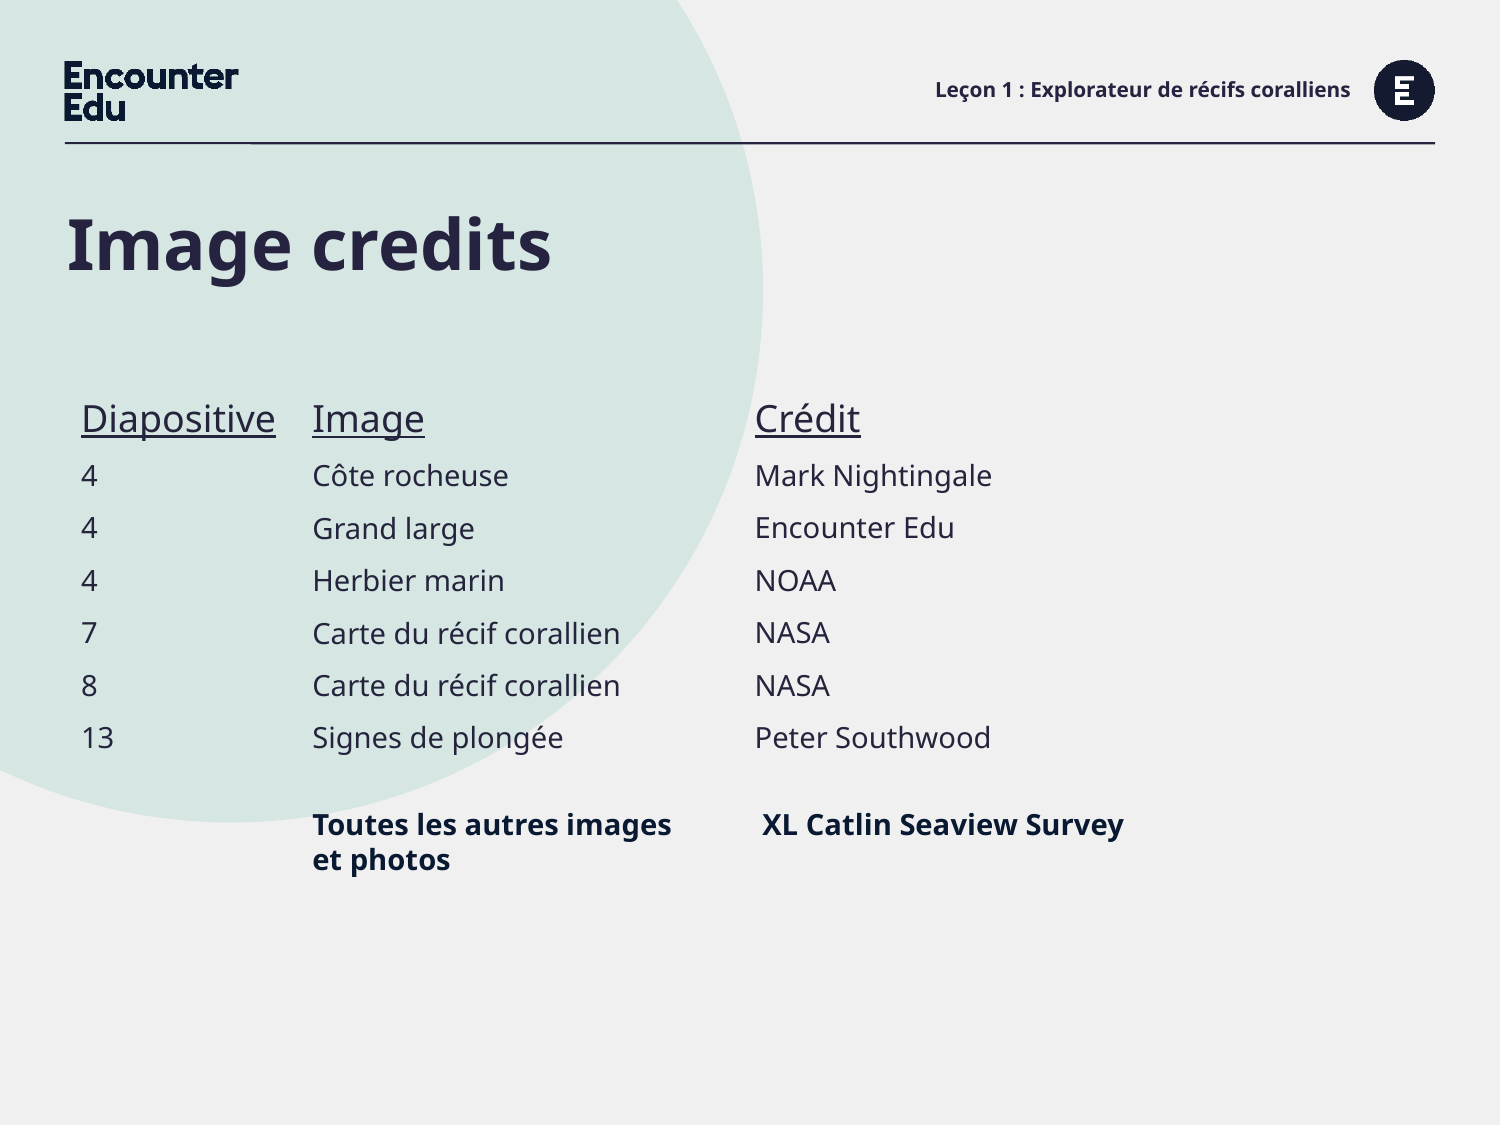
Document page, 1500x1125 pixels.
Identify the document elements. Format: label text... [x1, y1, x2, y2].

text_box Diapositive 4 4 4 7 8 13 [73, 364, 293, 762]
picture [1372, 58, 1436, 122]
picture [60, 59, 243, 122]
text_box Toutes les autres images XL Catlin Seaview Survey et photos [304, 798, 1181, 884]
title Leçon 1 : Explorateur de récifs coralliens [749, 67, 1359, 114]
text_box Image Côte rocheuse Grand large Herbier marin Carte du récif corallien Carte du récif corallien Signes de plongée [304, 365, 719, 763]
text_box Crédit Mark Nightingale Encounter Edu NOAA NASA NASA Peter Southwood [747, 364, 1161, 762]
